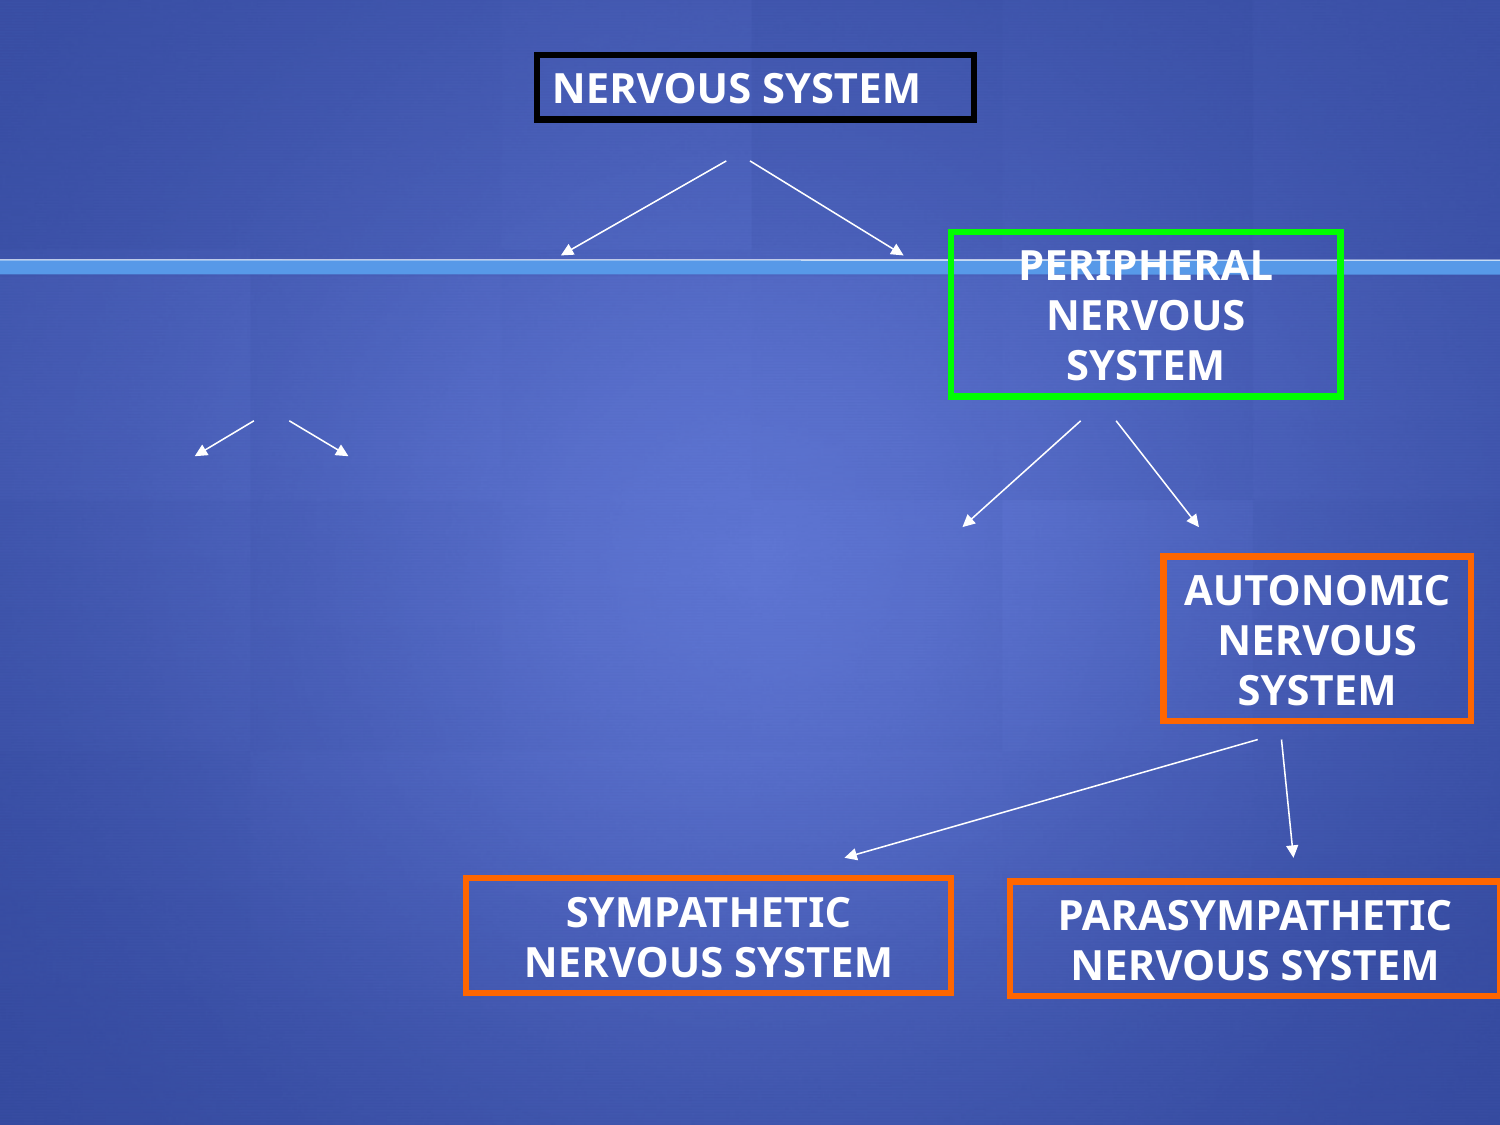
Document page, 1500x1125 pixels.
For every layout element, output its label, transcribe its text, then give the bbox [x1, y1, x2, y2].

text_box [289, 420, 349, 457]
text_box PARASYMPATHETIC NERVOUS SYSTEM [1009, 881, 1500, 997]
text_box [560, 160, 727, 256]
text_box NERVOUS SYSTEM [537, 54, 975, 120]
text_box [962, 420, 1081, 528]
text_box [1281, 739, 1299, 858]
text_box PERIPHERAL NERVOUS SYSTEM [950, 231, 1341, 397]
text_box [749, 160, 904, 256]
text_box SYMPATHETIC NERVOUS SYSTEM [466, 878, 951, 993]
text_box [844, 739, 1258, 861]
text_box [194, 420, 254, 457]
text_box AUTONOMIC NERVOUS SYSTEM [1163, 556, 1471, 722]
text_box [1116, 420, 1199, 528]
